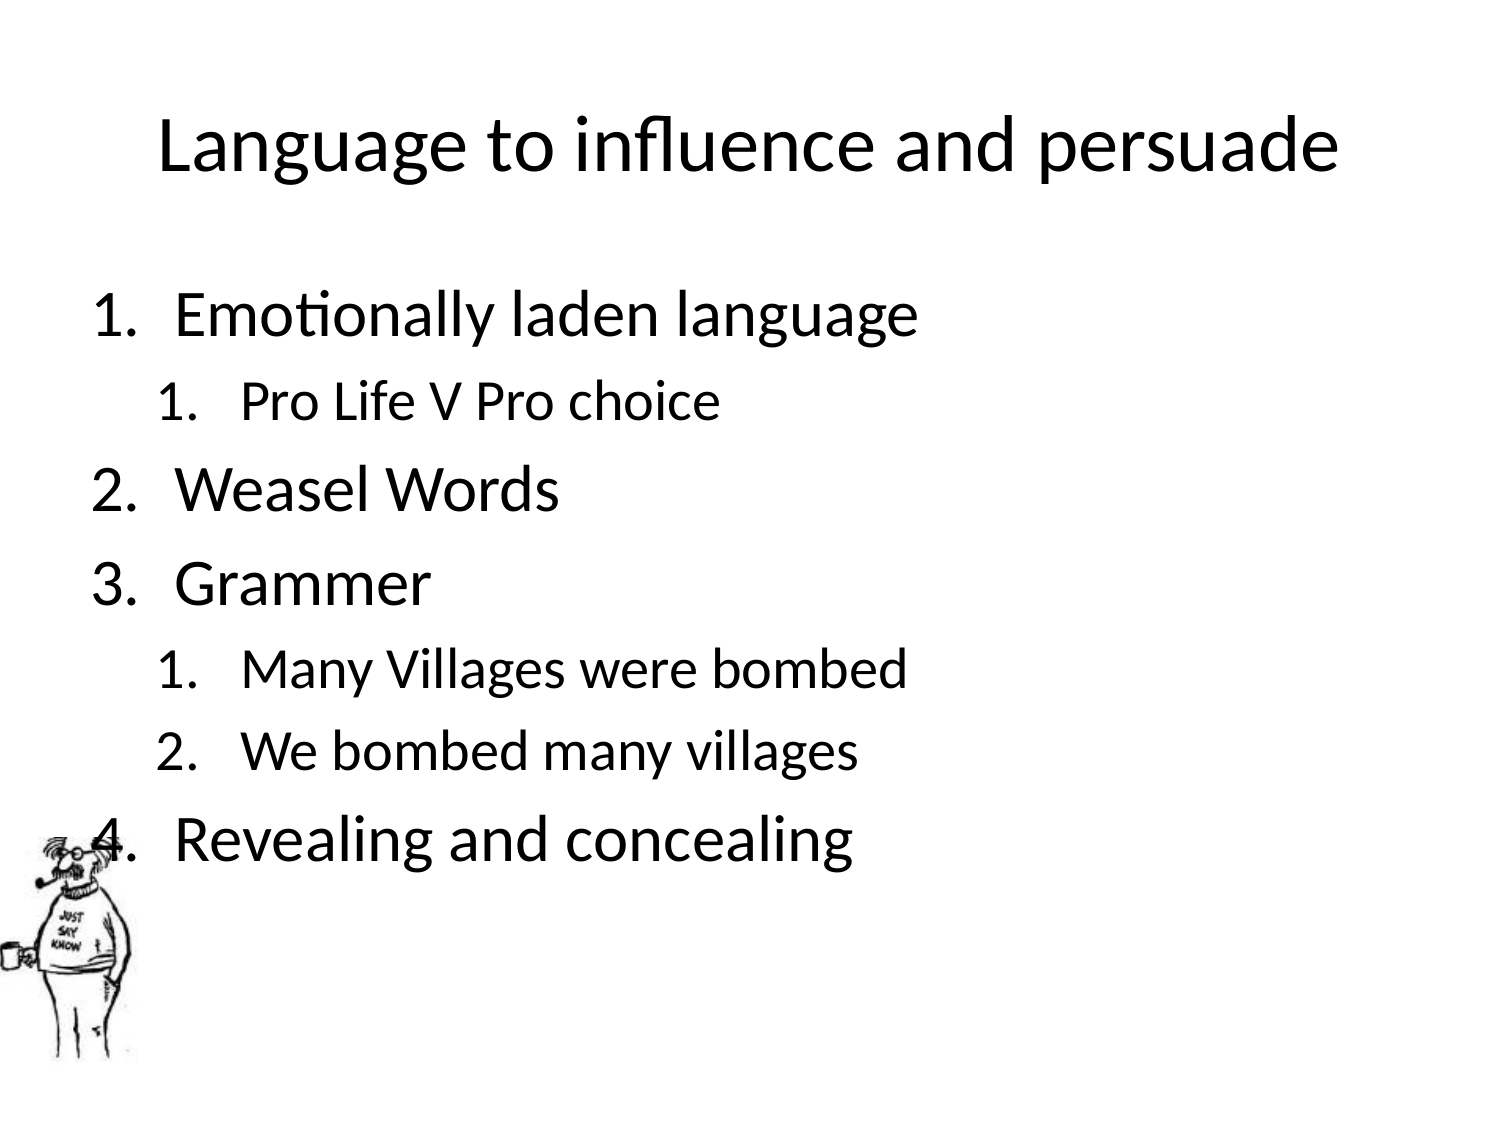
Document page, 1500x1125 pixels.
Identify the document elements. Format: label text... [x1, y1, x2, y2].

picture [0, 837, 171, 1125]
list Emotionally laden language Pro Life V Pro choice Weasel Words Grammer Many Villages were bombed We bombed many villages Revealing and concealing [75, 262, 1425, 1005]
title Language to influence and persuade [75, 45, 1425, 233]
